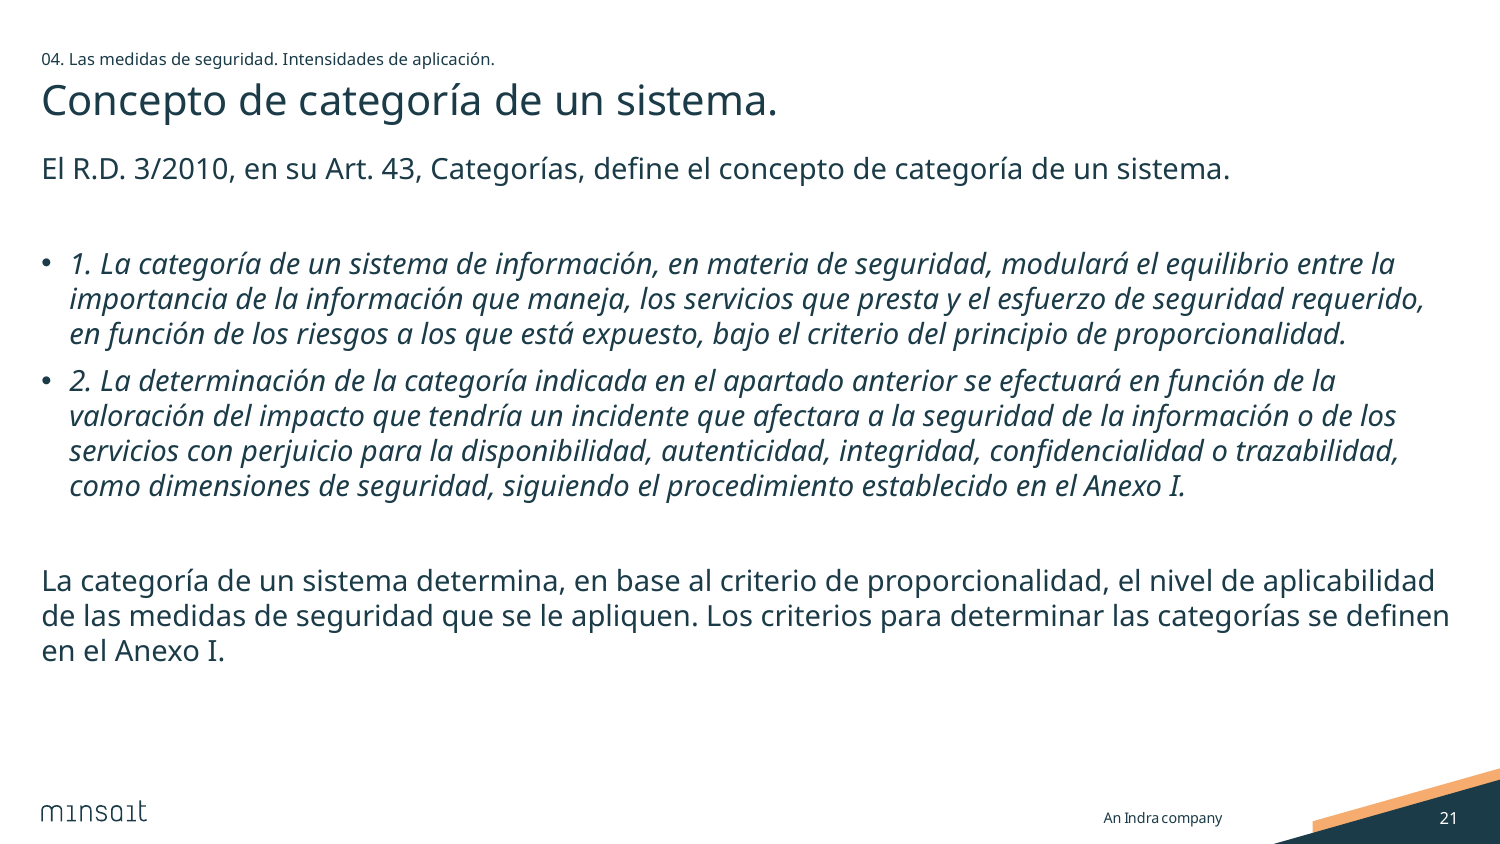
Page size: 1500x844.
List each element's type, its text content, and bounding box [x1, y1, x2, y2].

text_box El R.D. 3/2010, en su Art. 43, Categorías, define el concepto de categoría de un sistema. 1. La categoría de un sistema de información, en materia de seguridad, modulará el equilibrio entre la importancia de la información que maneja, los servicios que presta y el esfuerzo de seguridad requerido, en función de los riesgos a los que está expuesto, bajo el criterio del principio de proporcionalidad. 2. La determinación de la categoría indicada en el apartado anterior se efectuará en función de la valoración del impacto que tendría un incidente que afectara a la seguridad de la información o de los servicios con perjuicio para la disponibilidad, autenticidad, integridad, confidencialidad o trazabilidad, como dimensiones de seguridad, siguiendo el procedimiento establecido en el Anexo I. La categoría de un sistema determina, en base al criterio de proporcionalidad, el nivel de aplicabilidad de las medidas de seguridad que se le apliquen. Los criterios para determinar las categorías se definen en el Anexo I. [41, 150, 1459, 436]
title Concepto de categoría de un sistema. [41, 79, 1459, 150]
list 04. Las medidas de seguridad. Intensidades de aplicación. [41, 43, 1459, 75]
